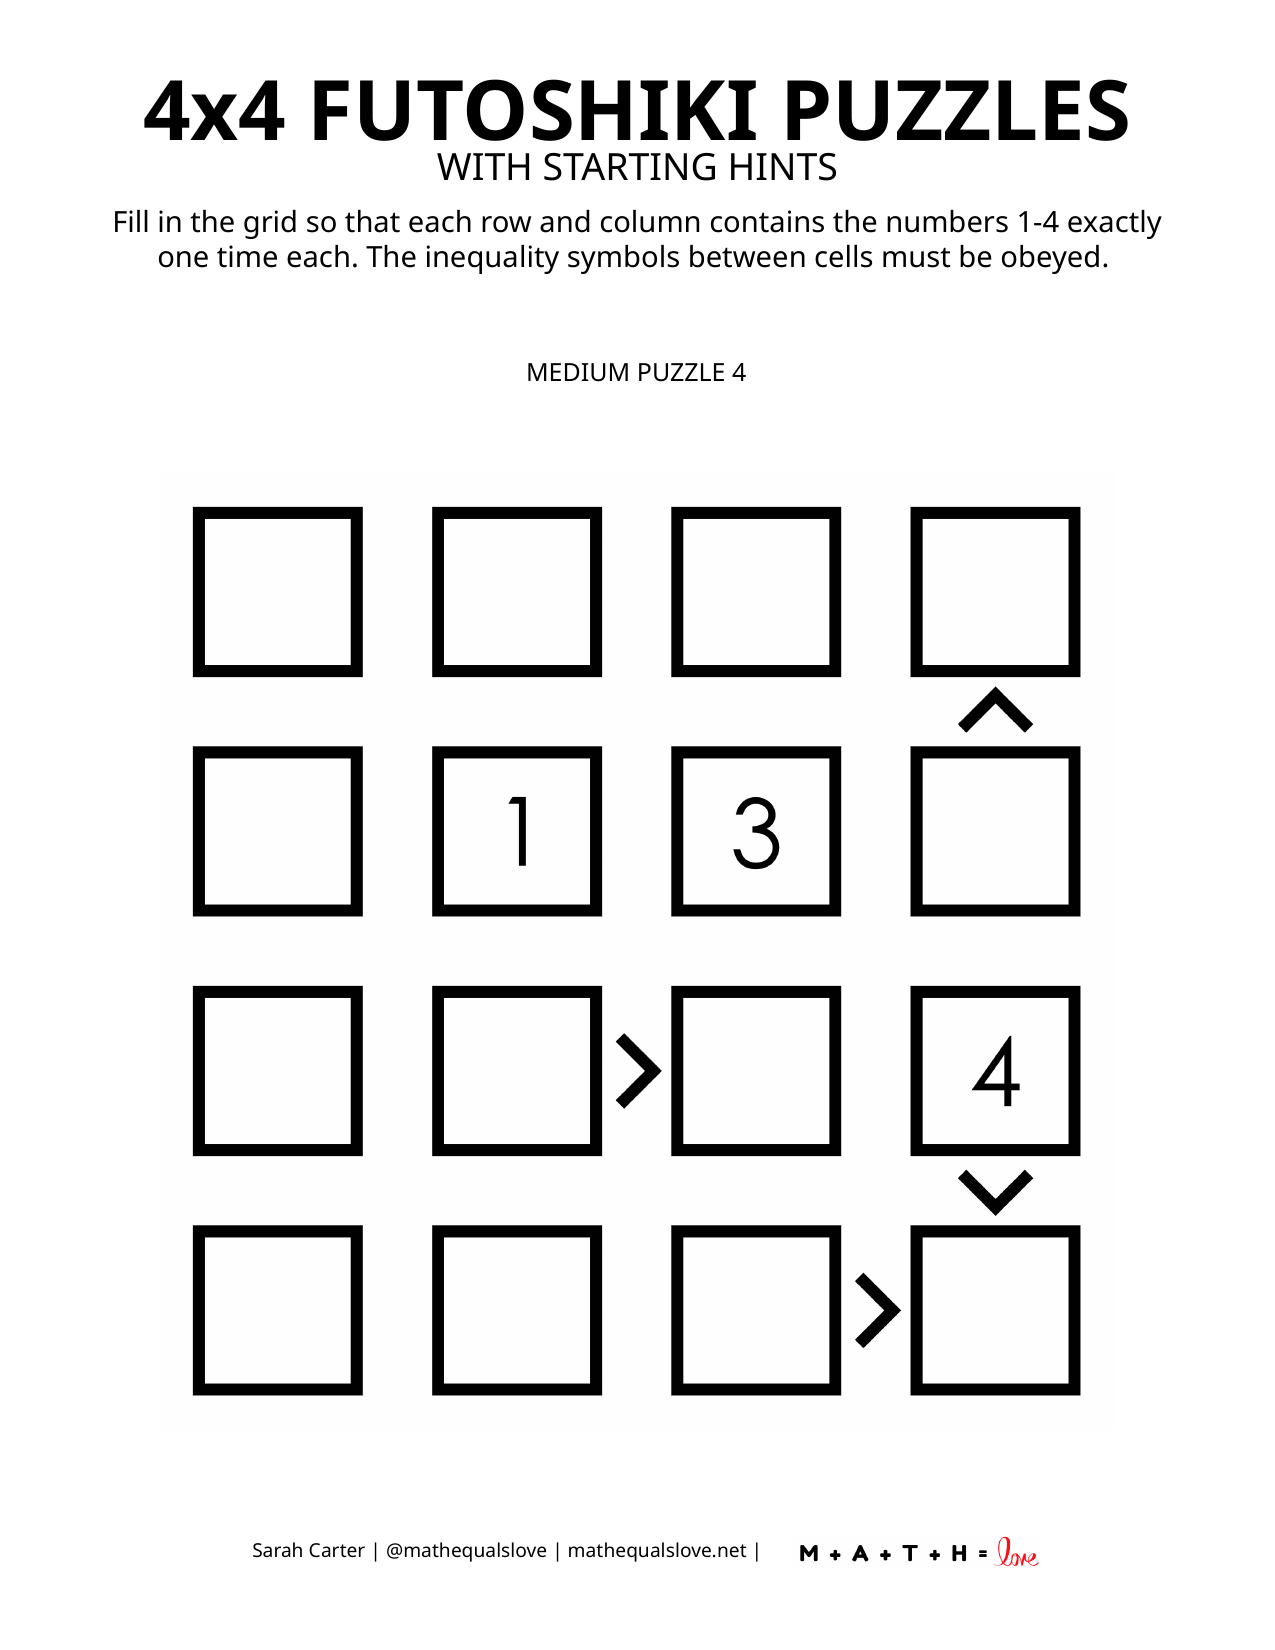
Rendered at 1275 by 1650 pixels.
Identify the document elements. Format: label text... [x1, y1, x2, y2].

text_box Fill in the grid so that each row and column contains the numbers 1-4 exactly one time each. The inequality symbols between cells must be obeyed. [0, 196, 1275, 281]
text_box Sarah Carter | @mathequalslove | mathequalslove.net | [237, 1531, 1071, 1570]
picture [791, 1534, 1046, 1570]
text_box WITH STARTING HINTS [0, 135, 1275, 196]
picture [157, 472, 1116, 1430]
text_box MEDIUM PUZZLE 4 [158, 356, 1115, 407]
text_box 4x4 FUTOSHIKI PUZZLES [77, 50, 1198, 135]
